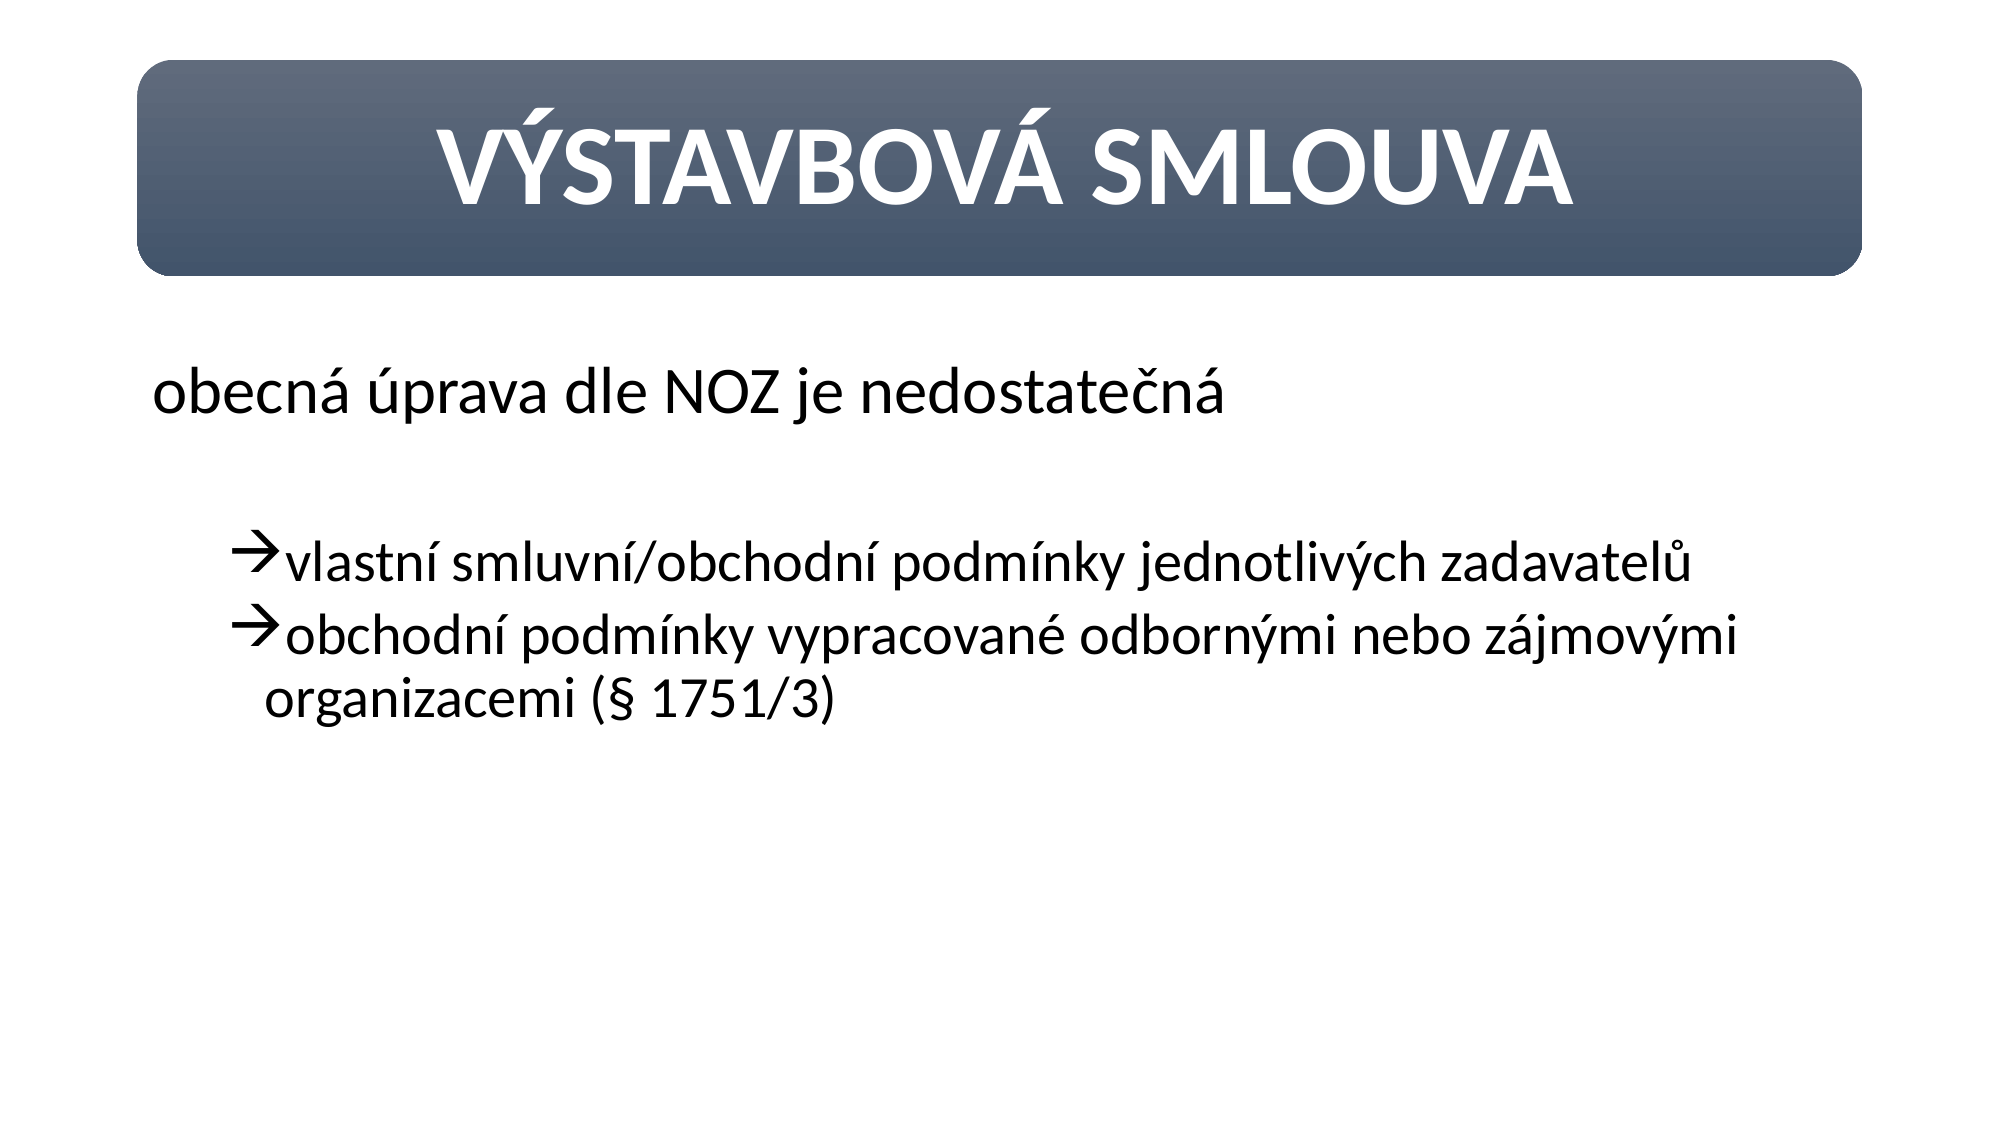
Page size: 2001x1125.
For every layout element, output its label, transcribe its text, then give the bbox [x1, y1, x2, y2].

list obecná úprava dle NOZ je nedostatečná vlastní smluvní/obchodní podmínky jednotlivých zadavatelů obchodní podmínky vypracované odbornými nebo zájmovými organizacemi (§ 1751/3) [137, 348, 1863, 1017]
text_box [137, 59, 1863, 278]
